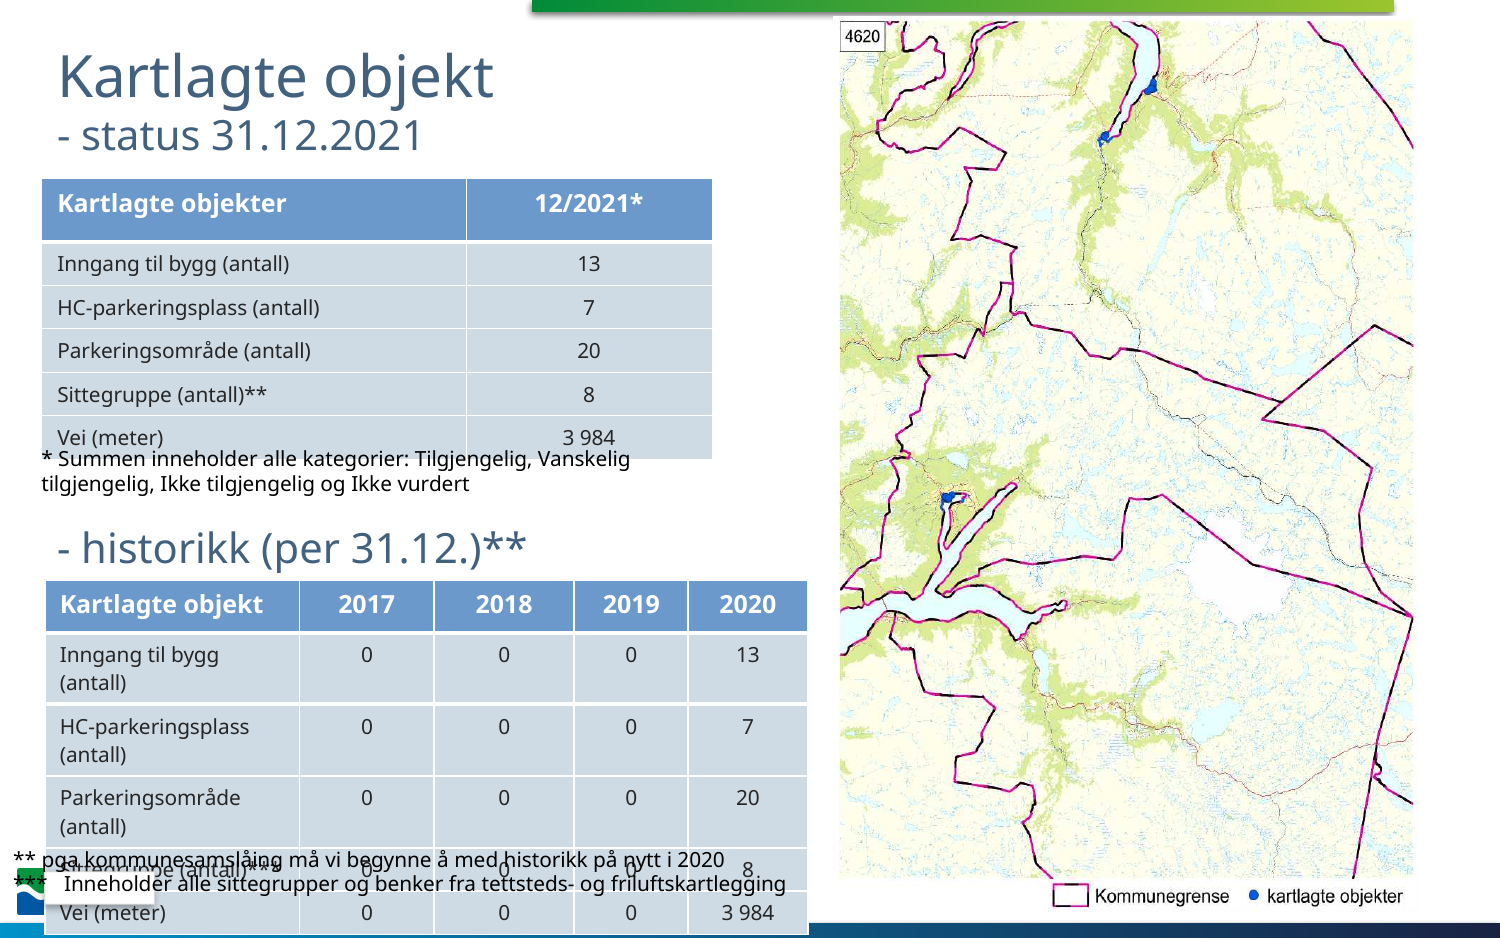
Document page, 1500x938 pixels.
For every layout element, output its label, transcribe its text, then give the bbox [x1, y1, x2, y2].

table_cell Vei (meter) [46, 904, 299, 934]
table_cell HC-parkeringsplass (antall) [46, 706, 299, 775]
table_cell 0 [300, 635, 433, 702]
table_cell 0 [575, 777, 687, 838]
table_header 12/2021* [467, 179, 712, 240]
table_cell 0 [435, 904, 573, 934]
table_header 2018 [435, 581, 573, 631]
table_cell Inngang til bygg (antall) [46, 635, 299, 702]
table_cell 0 [300, 904, 433, 934]
table_cell 20 [467, 329, 712, 372]
table_cell Sittegruppe (antall)** [42, 373, 466, 415]
table_header Kartlagte objekter [42, 179, 466, 240]
text_box ** pga kommunesamslåing må vi begynne å med historikk på nytt i 2020 *** Inneholder alle sittegrupper og benker fra tettsteds- og friluftskartlegging [0, 838, 802, 904]
table_header 2019 [575, 581, 687, 631]
table_cell 0 [435, 777, 573, 838]
table_cell Vei (meter) [42, 416, 466, 438]
table_cell 0 [435, 635, 573, 702]
table_cell 0 [575, 706, 687, 775]
table_cell Inngang til bygg (antall) [42, 244, 466, 285]
table_header Kartlagte objekt [46, 581, 299, 631]
table_cell 20 [689, 777, 807, 847]
table_cell 0 [575, 635, 687, 702]
text_box * Summen inneholder alle kategorier: Tilgjengelig, Vanskelig tilgjengelig, Ikke tilgjengelig og Ikke vurdert [26, 438, 711, 504]
table_header 2020 [689, 581, 807, 631]
table_cell 13 [467, 244, 712, 285]
text_box Kartlagte objekt - status 31.12.2021 [42, 24, 828, 167]
table_cell Parkeringsområde (antall) [42, 329, 466, 372]
table_cell 0 [300, 706, 433, 775]
table_cell 13 [689, 635, 807, 702]
table_cell 3 984 [689, 892, 807, 934]
table_cell 8 [467, 373, 712, 415]
table_cell HC-parkeringsplass (antall) [42, 286, 466, 328]
table_cell 0 [300, 777, 433, 838]
table_cell 8 [802, 849, 807, 890]
table_cell 7 [689, 706, 807, 775]
table_cell Parkeringsområde (antall) [46, 777, 299, 838]
table_cell 0 [435, 706, 573, 775]
text_box - historikk (per 31.12.)** [42, 496, 828, 580]
table_cell 3 984 [467, 416, 712, 459]
picture [833, 16, 1419, 913]
table_header 2017 [300, 581, 433, 631]
table_cell 0 [575, 904, 687, 934]
table_cell 7 [467, 286, 712, 328]
